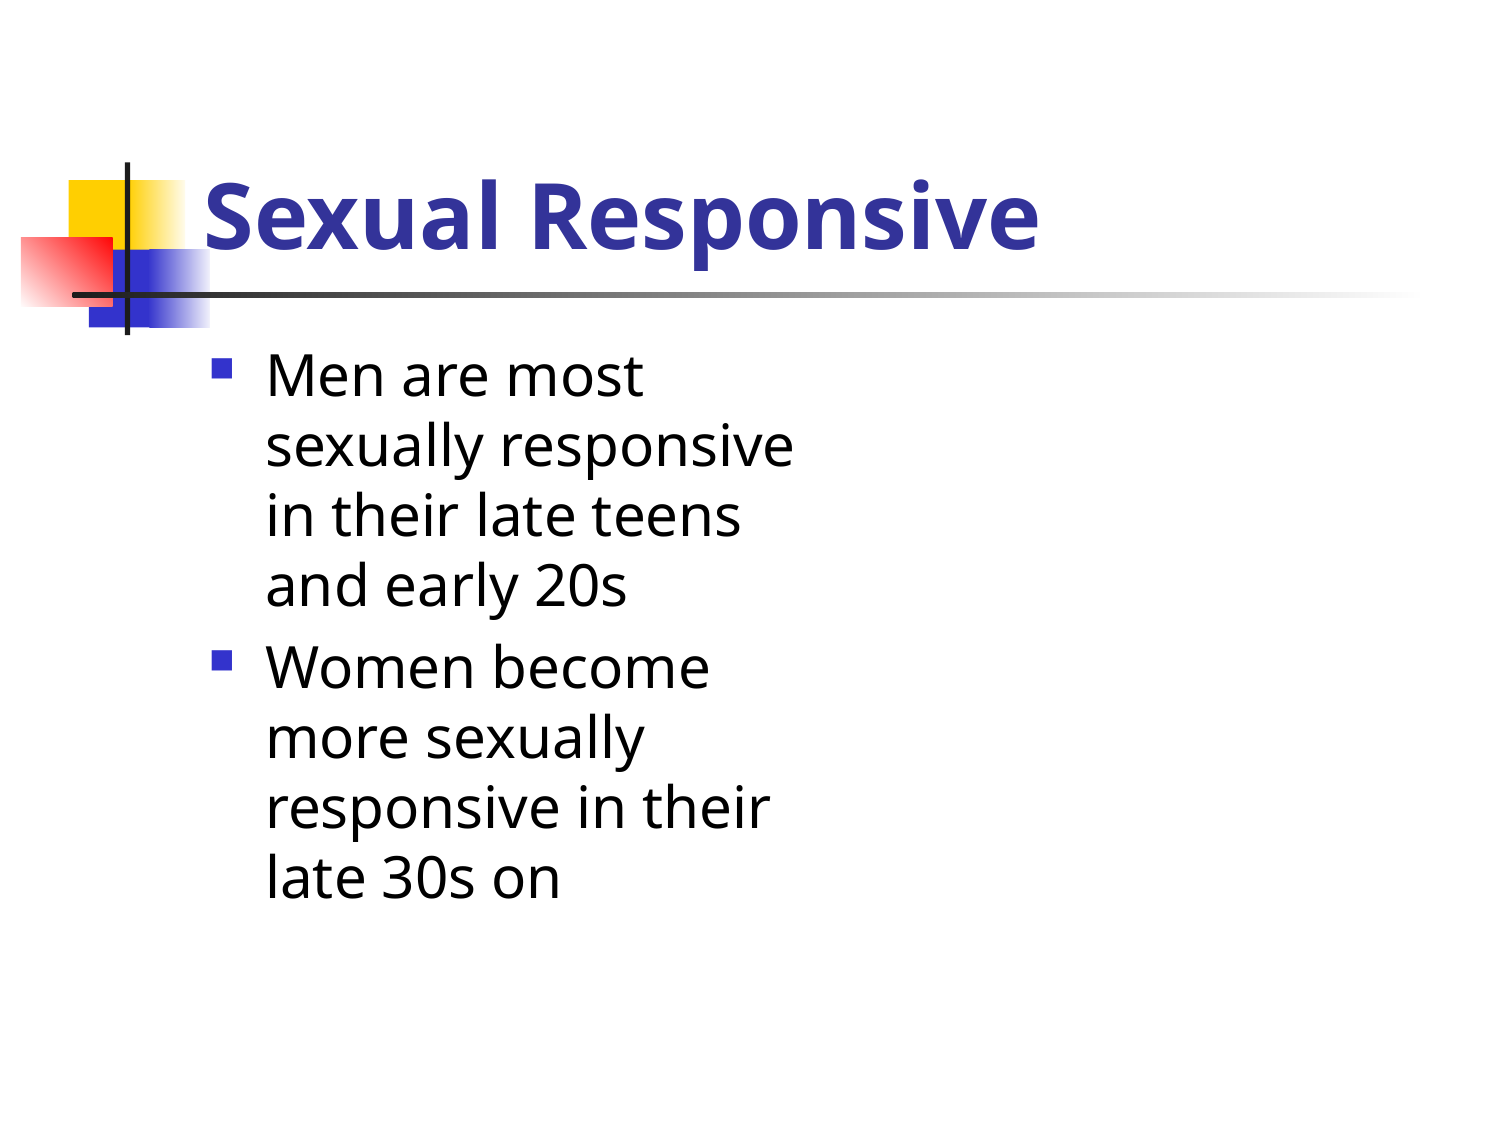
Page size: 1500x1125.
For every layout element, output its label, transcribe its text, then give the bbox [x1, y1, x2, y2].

title Sexual Responsive [188, 35, 1468, 275]
list Men are most sexually responsive in their late teens and early 20s Women become more sexually responsive in their late 30s on [193, 331, 820, 1006]
